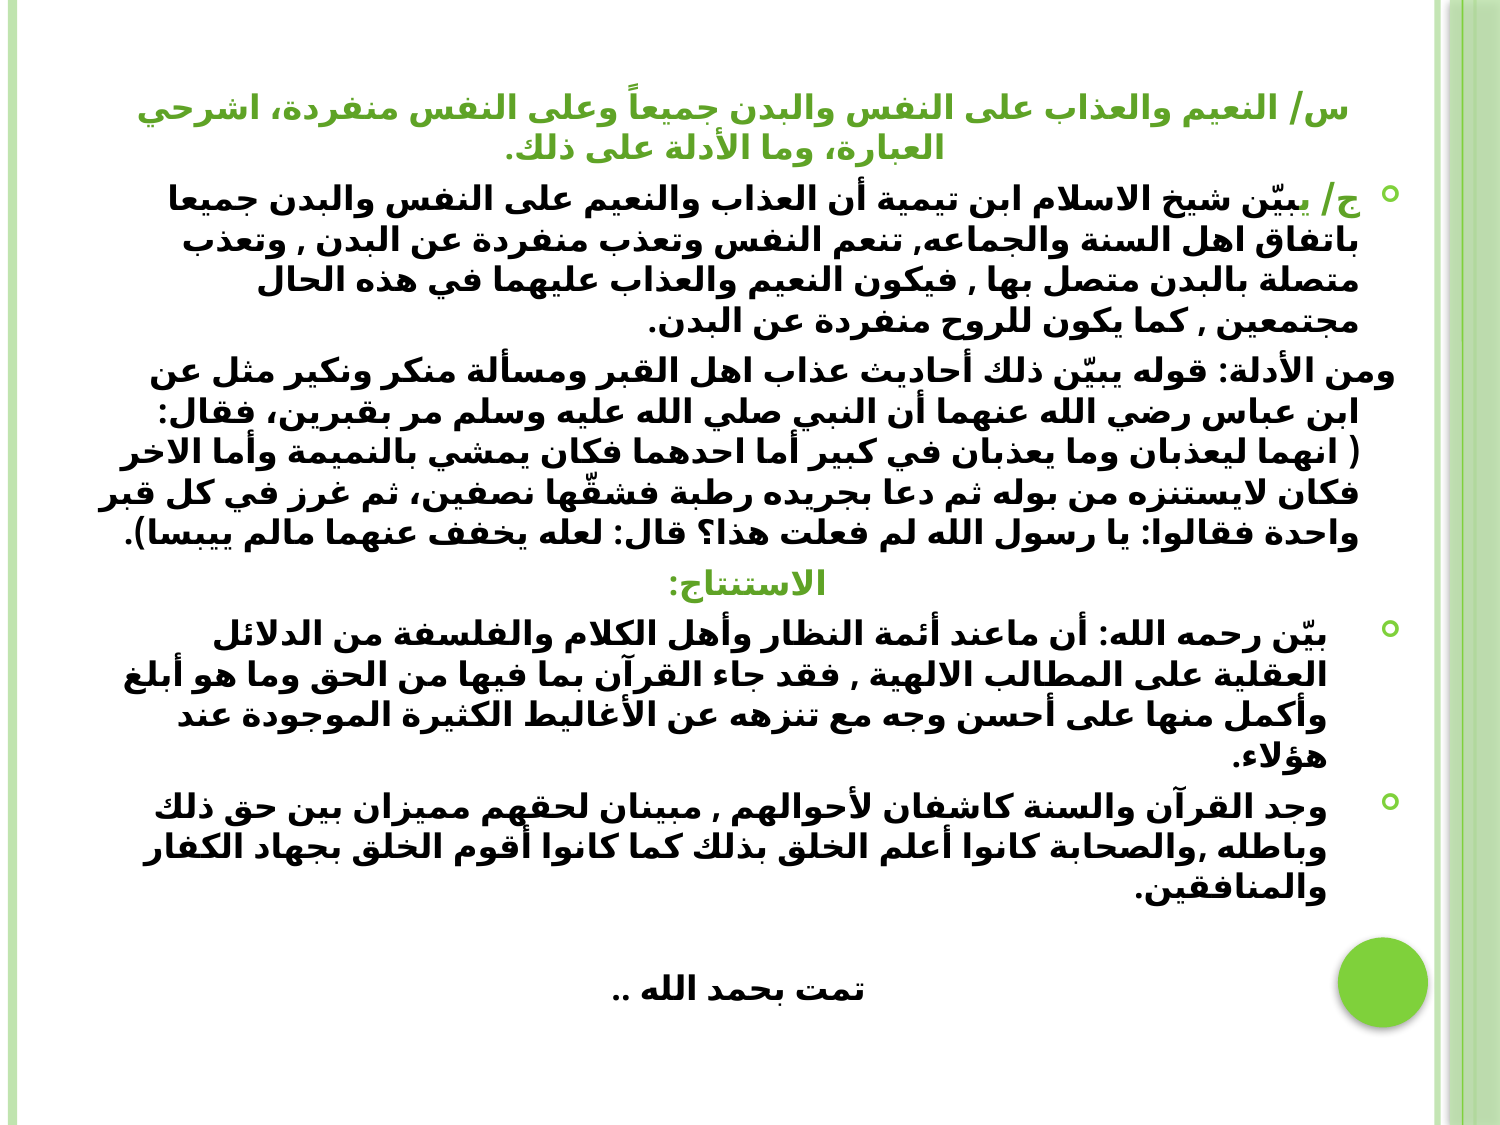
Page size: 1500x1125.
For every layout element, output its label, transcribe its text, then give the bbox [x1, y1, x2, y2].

list س/ النعيم والعذاب على النفس والبدن جميعاً وعلى النفس منفردة، اشرحي العبارة، وما الأدلة على ذلك. ج/ يبيّن شيخ الاسلام ابن تيمية أن العذاب والنعيم على النفس والبدن جميعا باتفاق اهل السنة والجماعه, تنعم النفس وتعذب منفردة عن البدن , وتعذب متصلة بالبدن متصل بها , فيكون النعيم والعذاب عليهما في هذه الحال مجتمعين , كما يكون للروح منفردة عن البدن. ومن الأدلة: قوله يبيّن ذلك أحاديث عذاب اهل القبر ومسألة منكر ونكير مثل عن ابن عباس رضي الله عنهما أن النبي صلي الله عليه وسلم مر بقبرين، فقال: ( انهما ليعذبان وما يعذبان في كبير أما احدهما فكان يمشي بالنميمة وأما الاخر فكان لايستنزه من بوله ثم دعا بجريده رطبة فشقّها نصفين، ثم غرز في كل قبر واحدة فقالوا: يا رسول الله لم فعلت هذا؟ قال: لعله يخفف عنهما مالم ييبسا). الاستنتاج: بيّن رحمه الله: أن ماعند أئمة النظار وأهل الكلام والفلسفة من الدلائل العقلية على المطالب الالهية , فقد جاء القرآن بما فيها من الحق وما هو أبلغ وأكمل منها على أحسن وجه مع تنزهه عن الأغاليط الكثيرة الموجودة عند هؤلاء. وجد القرآن والسنة كاشفان لأحوالهم , مبينان لحقهم مميزان بين حق ذلك وباطله ,والصحابة كانوا أعلم الخلق بذلك كما كانوا أقوم الخلق بجهاد الكفار والمنافقين. تمت بحمد الله .. [75, 78, 1412, 1062]
